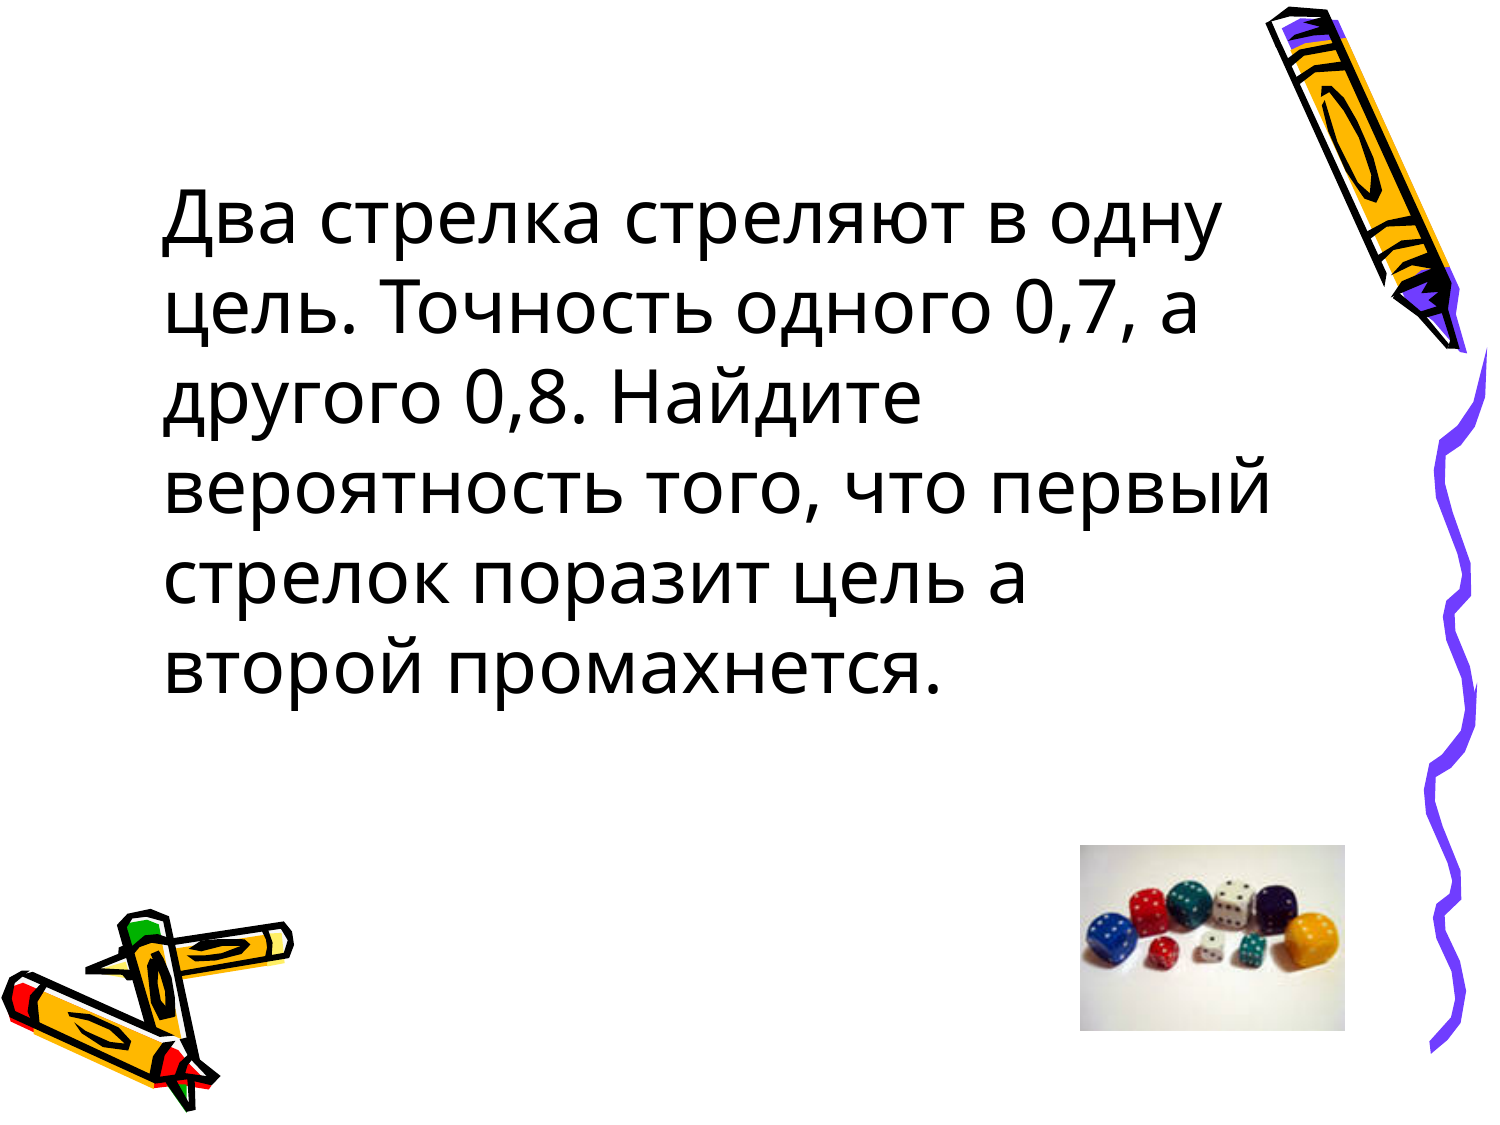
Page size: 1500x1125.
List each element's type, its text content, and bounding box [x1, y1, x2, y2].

text_box Два стрелка стреляют в одну цель. Точность одного 0,7, а другого 0,8. Найдите вероятность того, что первый стрелок поразит цель а второй промахнется. [147, 160, 1306, 716]
picture [1080, 845, 1346, 1031]
